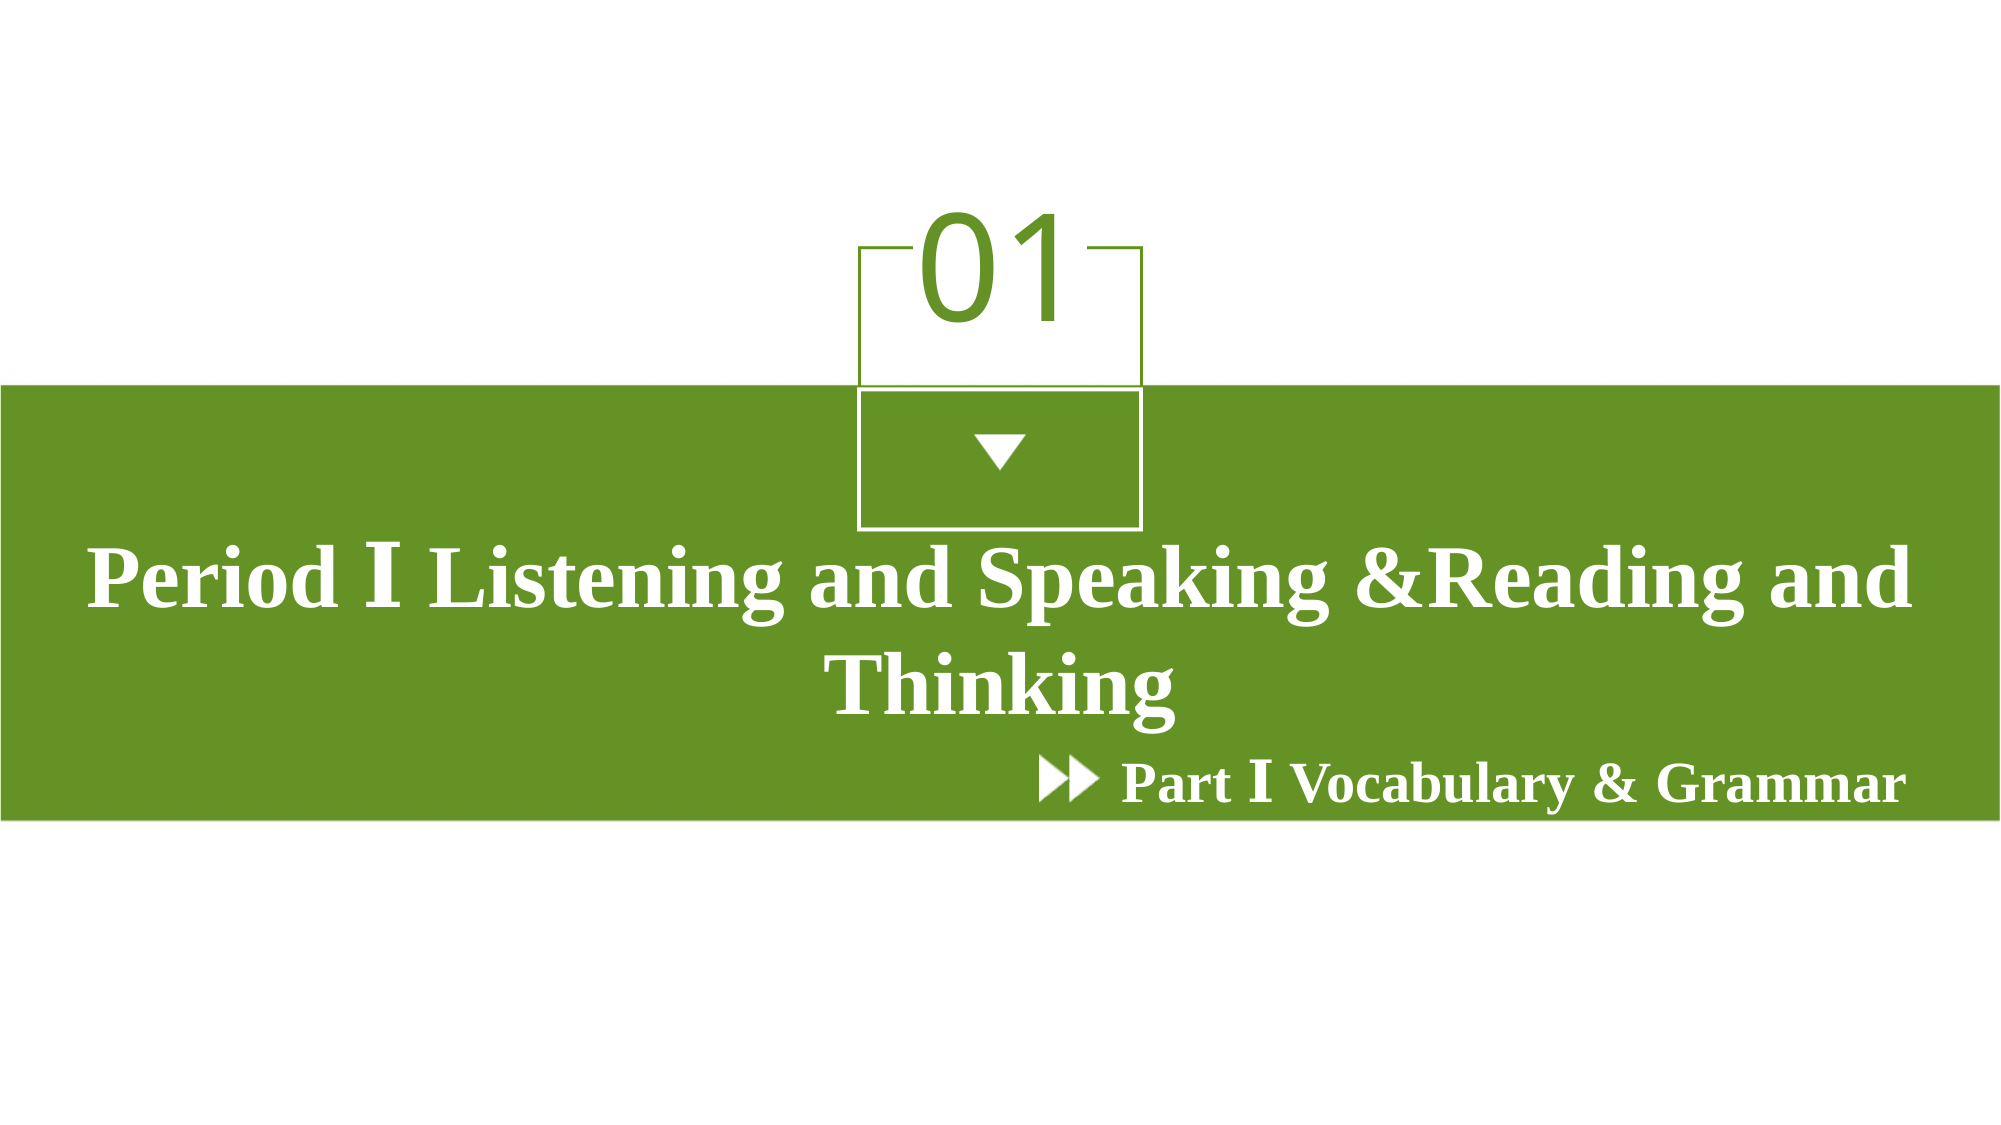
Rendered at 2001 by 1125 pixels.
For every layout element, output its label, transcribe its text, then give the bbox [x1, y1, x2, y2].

picture [0, 733, 2000, 1125]
text_box 01 [896, 171, 1106, 353]
text_box Period Ⅰ Listening and Speaking &Reading and Thinking [0, 517, 2000, 733]
text_box Part Ⅰ Vocabulary & Grammar [1121, 738, 1997, 821]
picture [0, 0, 2000, 517]
